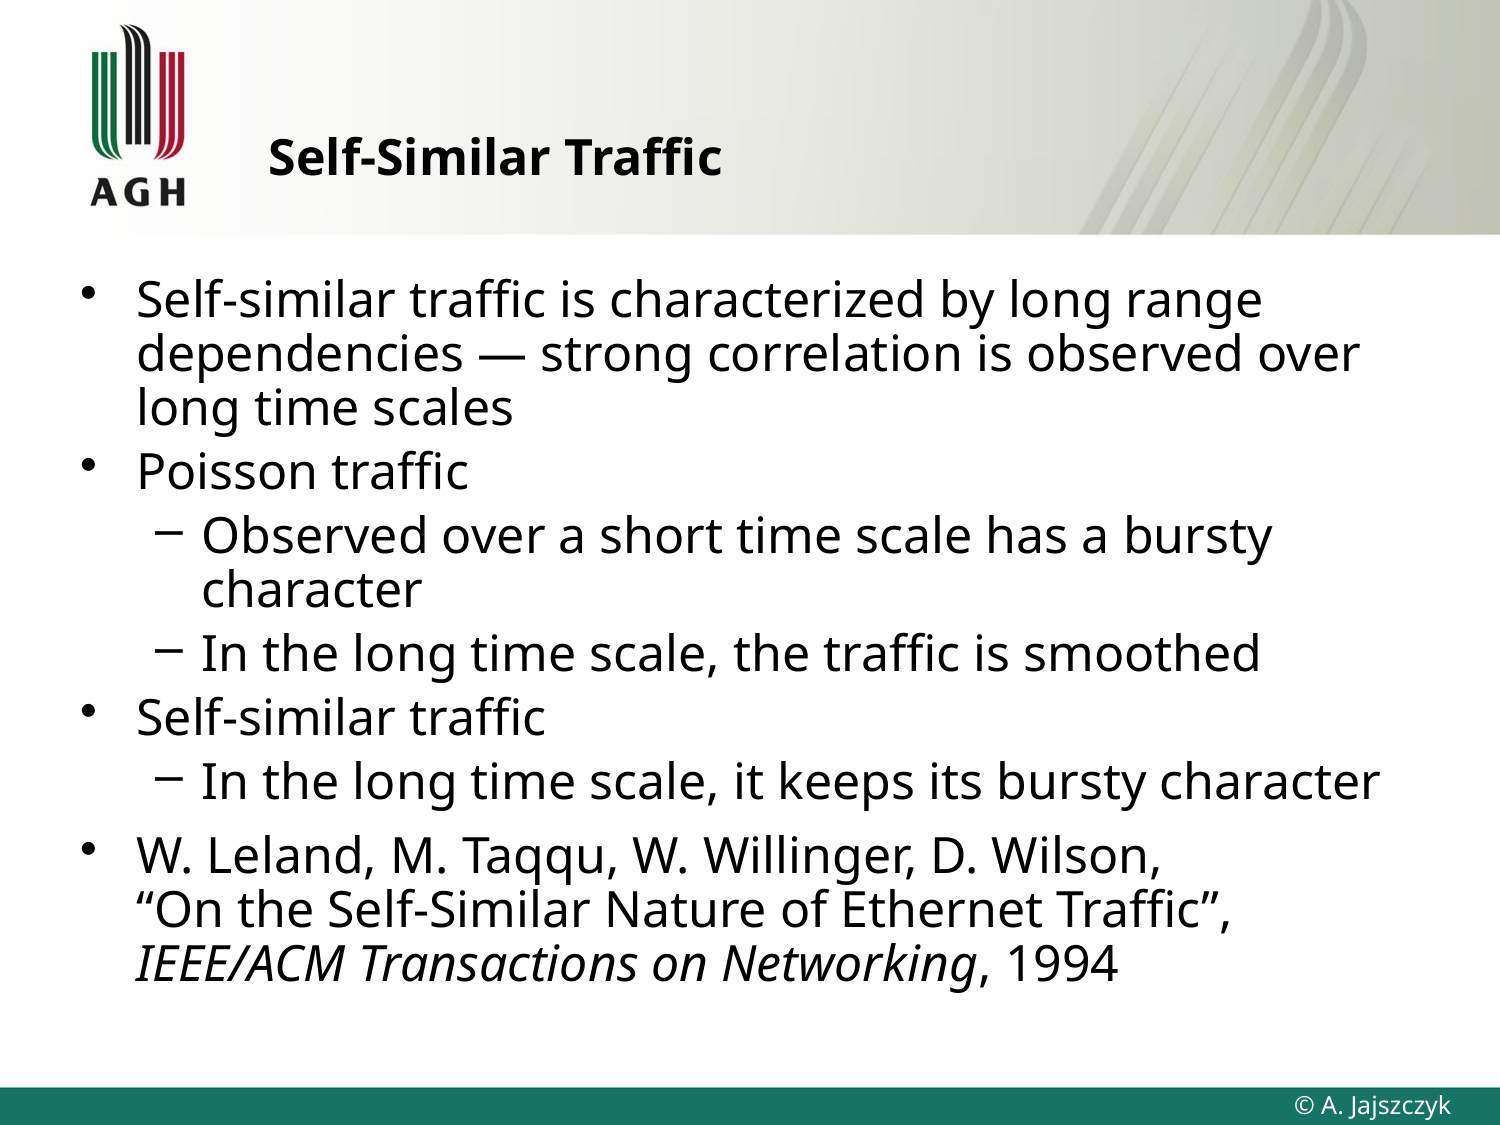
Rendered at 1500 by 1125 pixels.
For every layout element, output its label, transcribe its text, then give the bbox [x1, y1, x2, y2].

title Self-Similar Traffic [253, 78, 1425, 233]
picture [0, 0, 1500, 1125]
list Self-similar traffic is characterized by long range dependencies — strong correlation is observed over long time scales Poisson traffic Observed over a short time scale has a bursty character In the long time scale, the traffic is smoothed Self-similar traffic In the long time scale, it keeps its bursty character W. Leland, M. Taqqu, W. Willinger, D. Wilson, “On the Self-Similar Nature of Ethernet Traffic”, IEEE/ACM Transactions on Networking, 1994 [64, 267, 1471, 1005]
